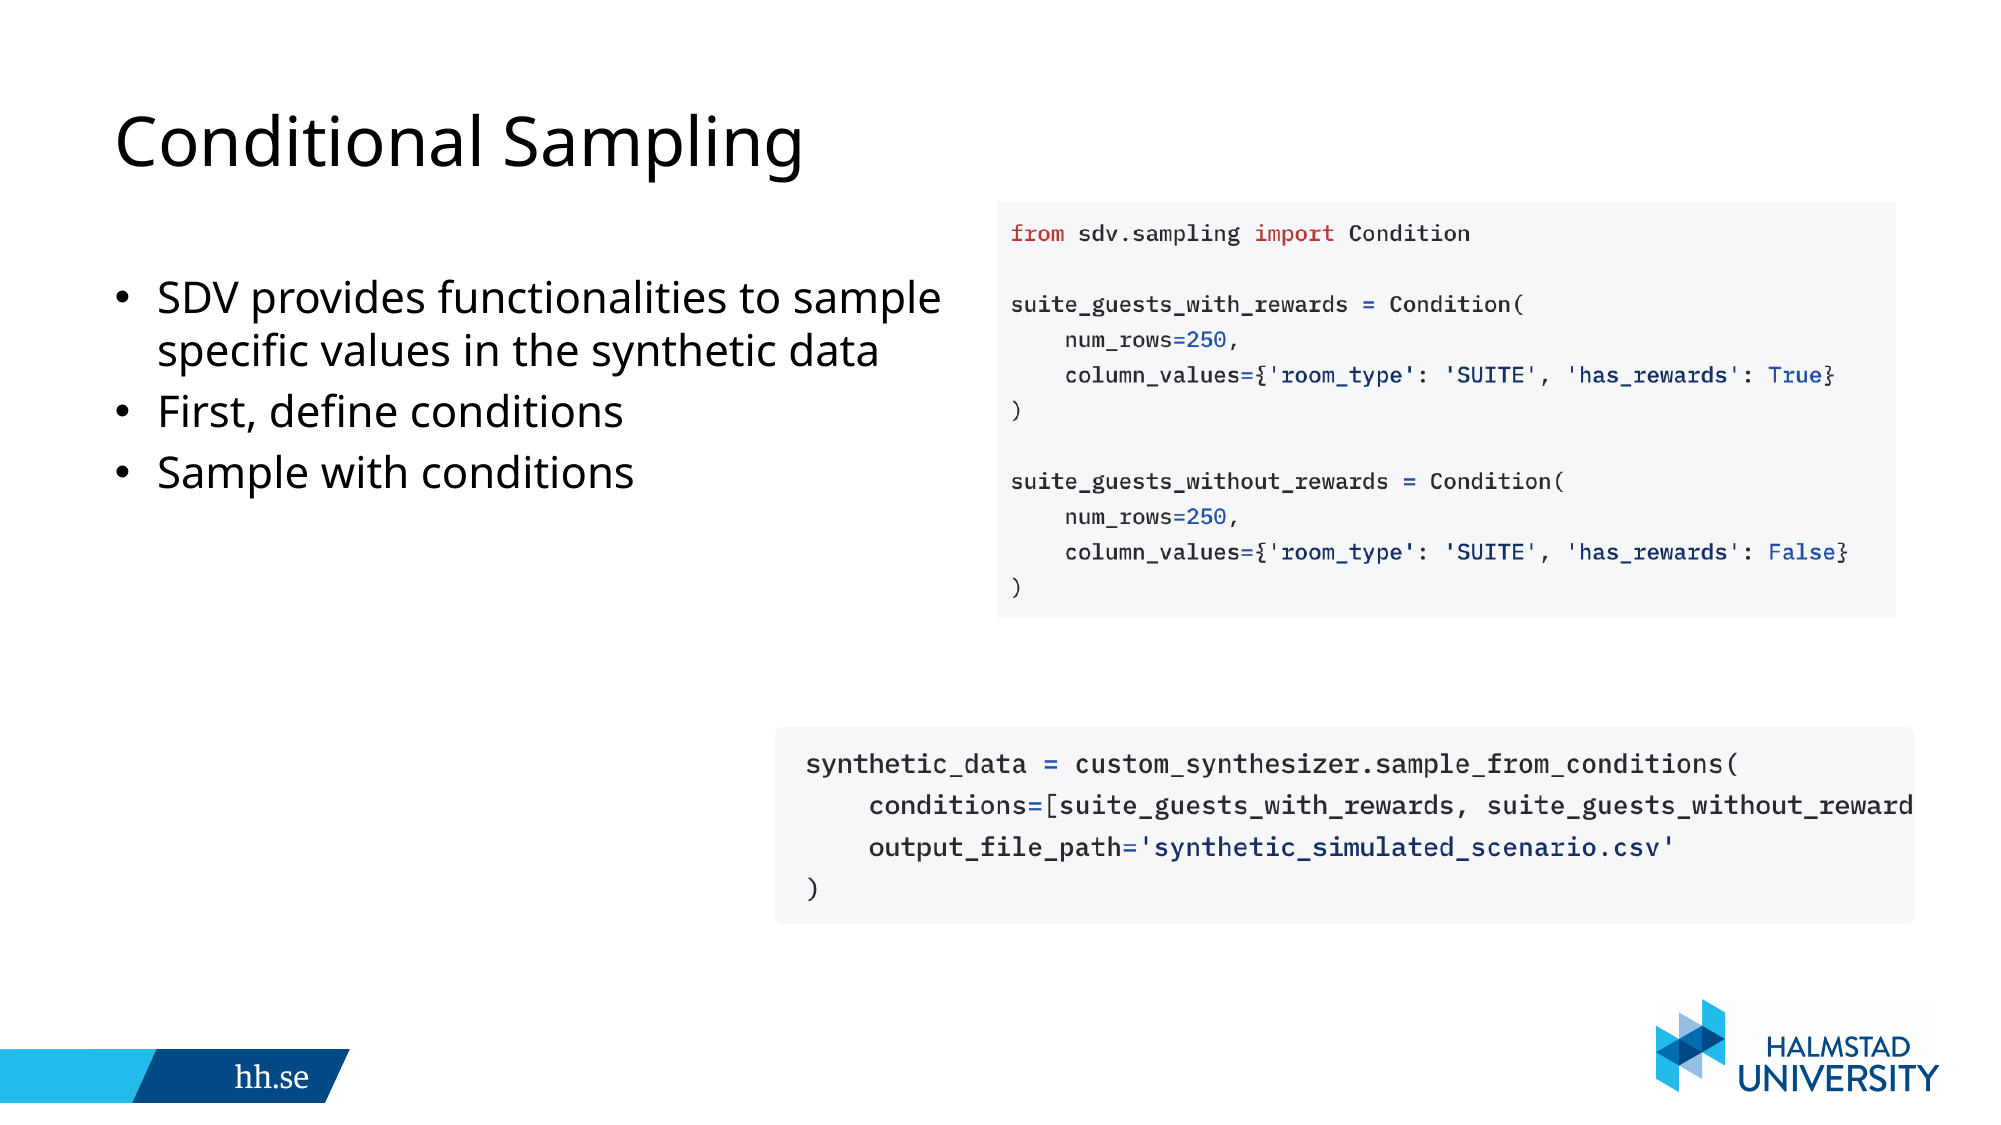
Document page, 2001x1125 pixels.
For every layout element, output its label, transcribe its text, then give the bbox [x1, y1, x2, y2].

picture [0, 1049, 350, 1103]
title Conditional Sampling [99, 44, 1931, 233]
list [997, 192, 1896, 635]
picture [753, 705, 1966, 934]
picture [1656, 999, 1939, 1092]
list SDV provides functionalities to sample specific values in the synthetic data First, define conditions Sample with conditions [99, 262, 998, 1006]
